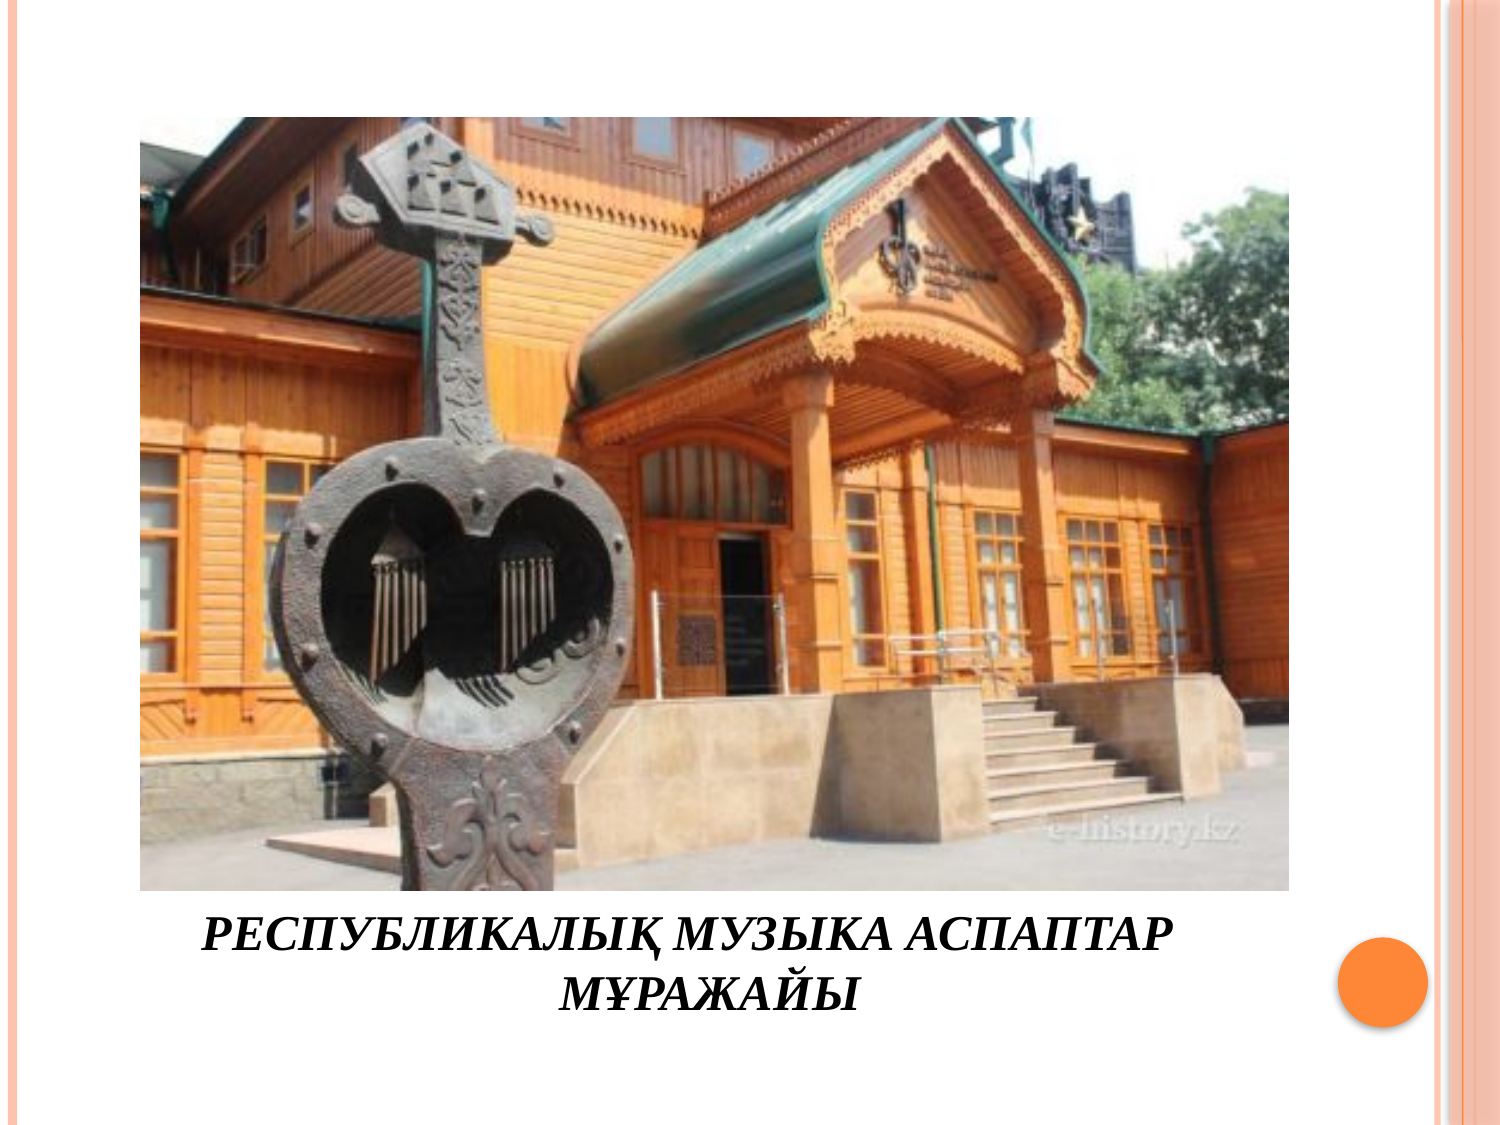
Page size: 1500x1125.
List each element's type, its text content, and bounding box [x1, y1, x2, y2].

list Республикалық музыка аспаптар мұражайы [75, 820, 1300, 1062]
picture [140, 116, 1290, 892]
